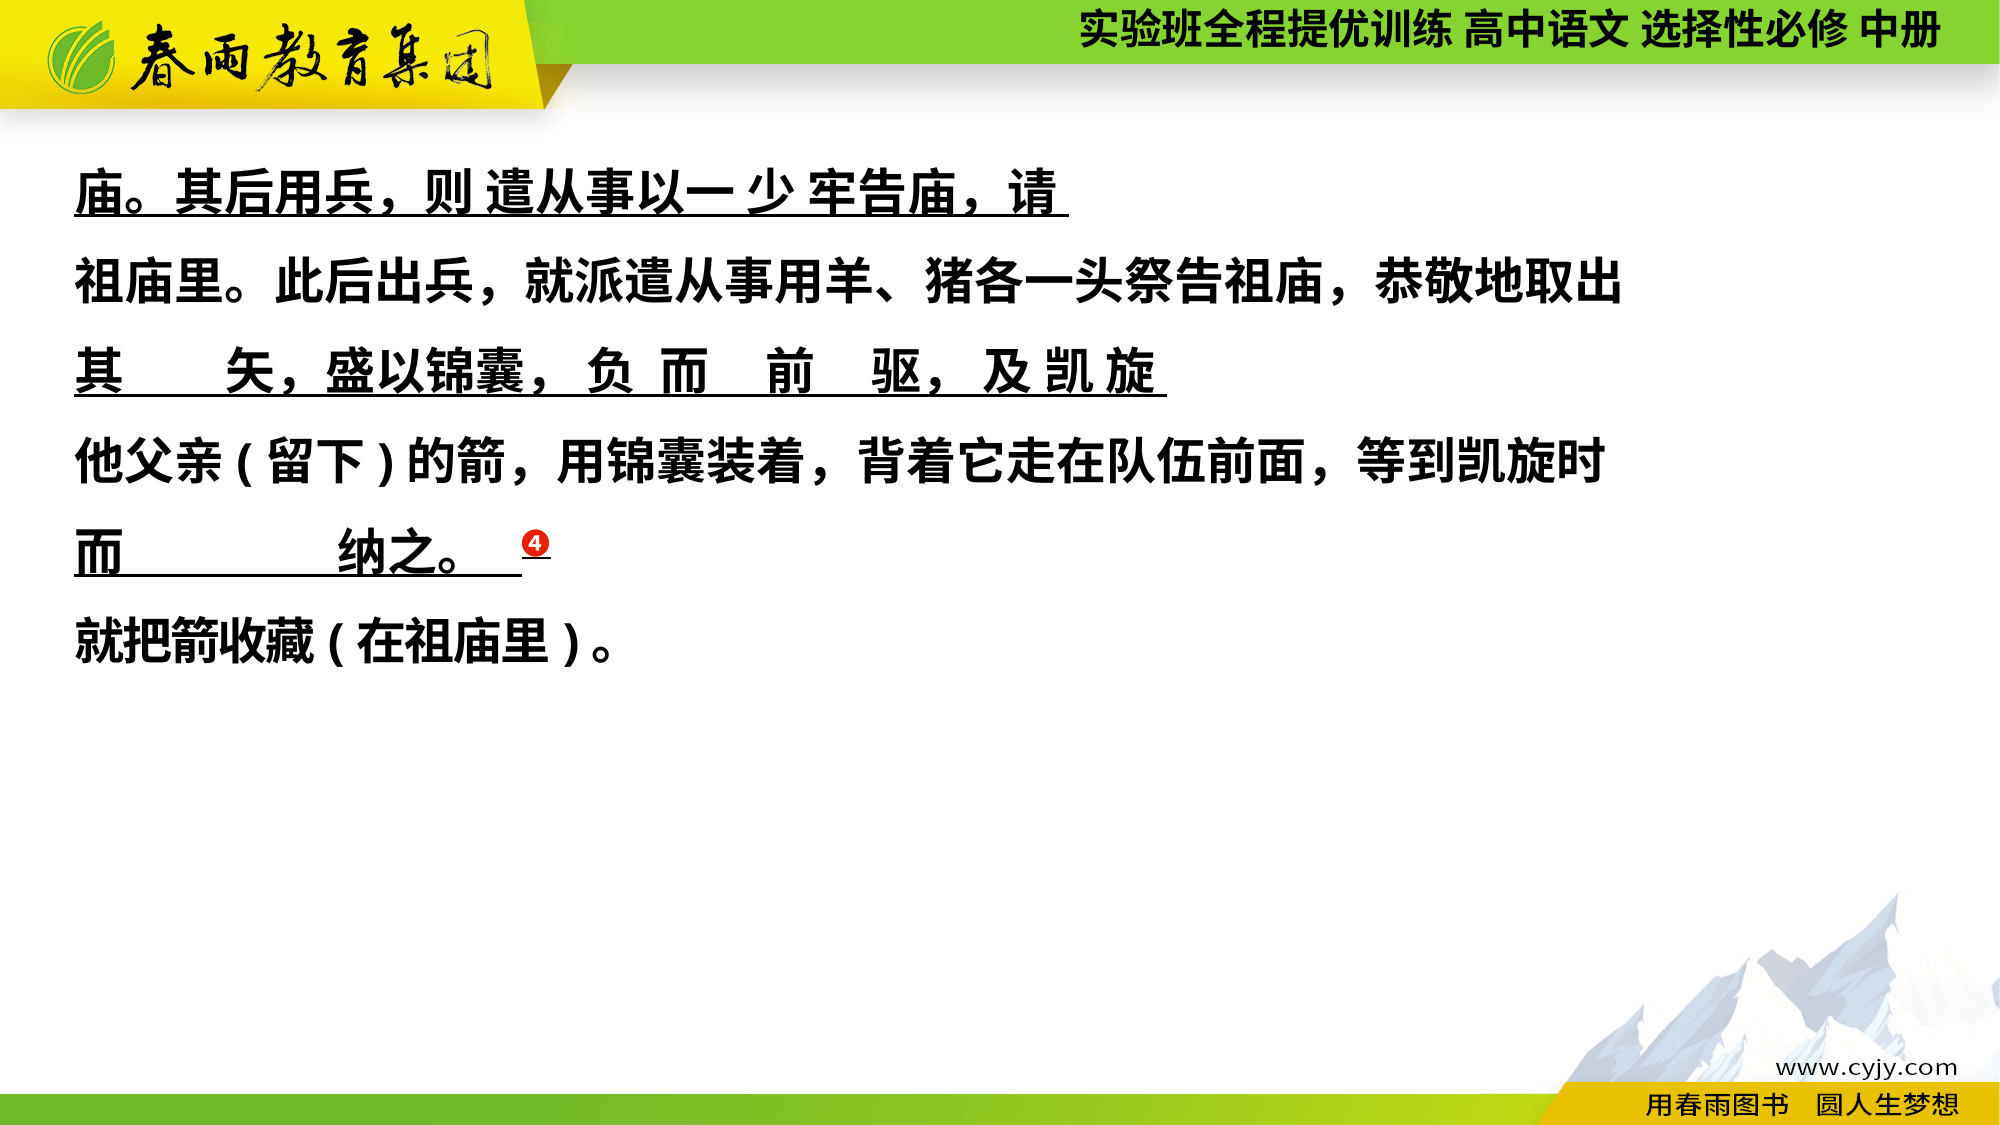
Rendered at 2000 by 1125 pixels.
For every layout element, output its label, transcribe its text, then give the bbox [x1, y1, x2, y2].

text_box 祖庙里。此后出兵，就派遣从事用羊、猪各一头祭告祖庙，恭敬地取出 他父亲(留下)的箭，用锦囊装着，背着它走在队伍前面，等到凯旋时 就把箭收藏(在祖庙里)。 [59, 211, 1944, 677]
picture [0, 0, 2000, 1125]
